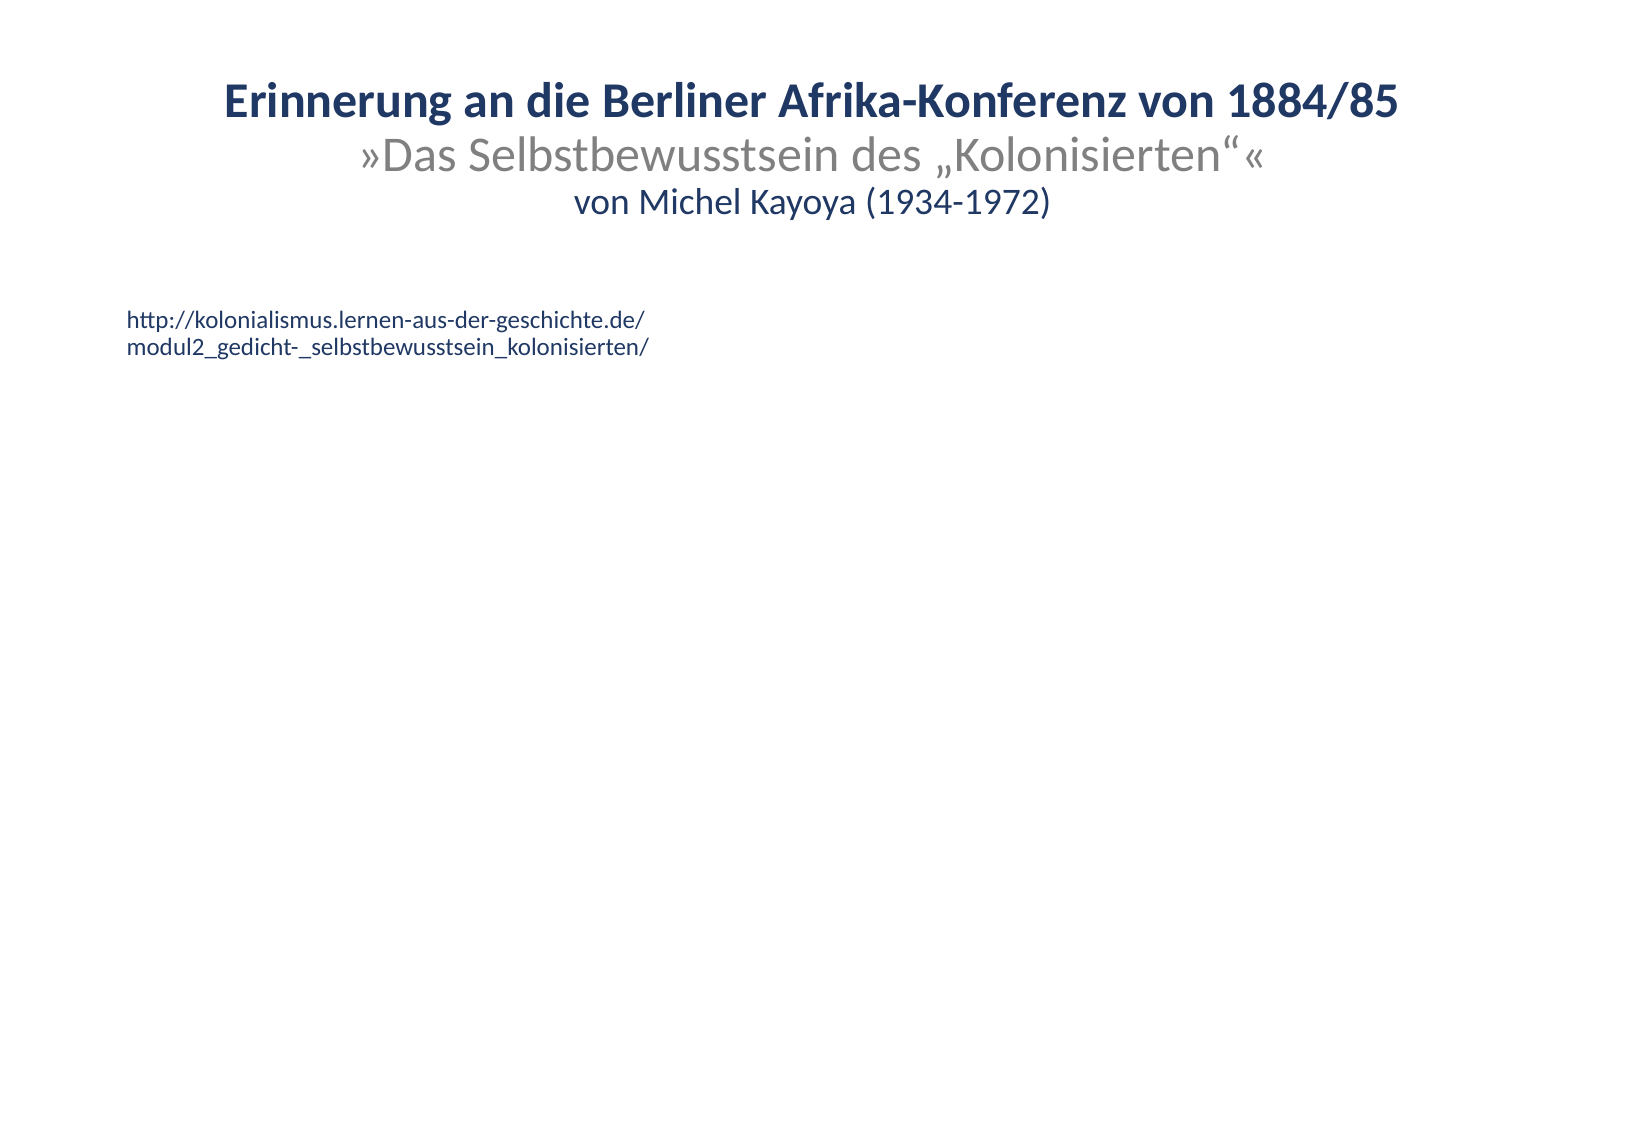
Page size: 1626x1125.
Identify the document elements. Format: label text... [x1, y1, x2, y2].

title Erinnerung an die Berliner Afrika-Konferenz von 1884/85 »Das Selbstbewusstsein des „Kolonisierten“« von Michel Kayoya (1934-1972) [111, 59, 1514, 278]
list http://kolonialismus.lernen-aus-der-geschichte.de/modul2_gedicht-_selbstbewusstsein_kolonisierten/ [111, 299, 803, 1014]
